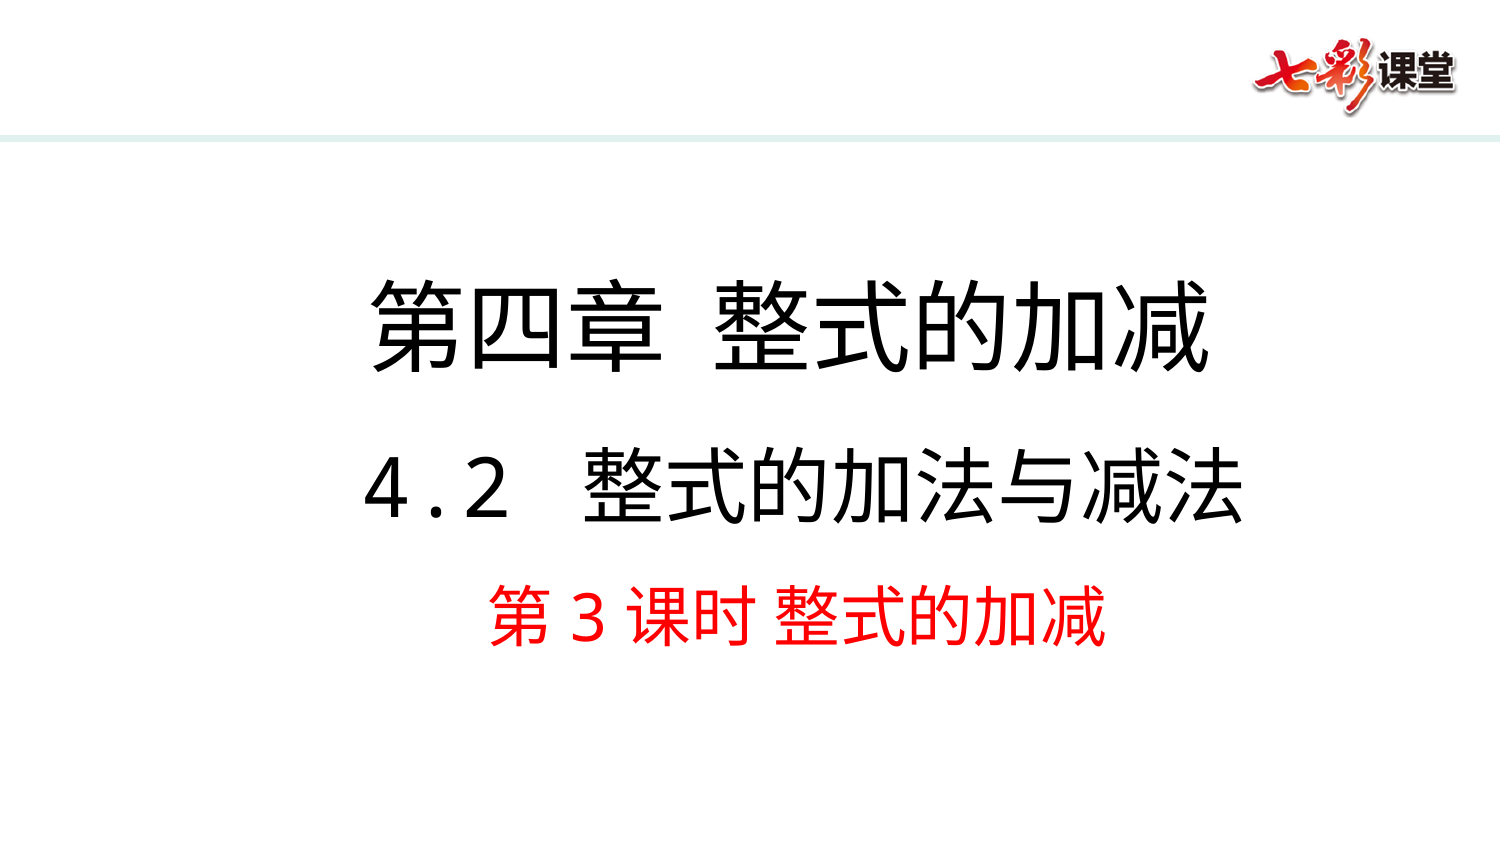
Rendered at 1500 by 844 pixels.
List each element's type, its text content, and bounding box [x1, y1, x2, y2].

picture [1249, 32, 1461, 118]
text_box 第四章 整式的加减 4.2 整式的加法与减法 第3课时 整式的加减 [346, 197, 1263, 662]
